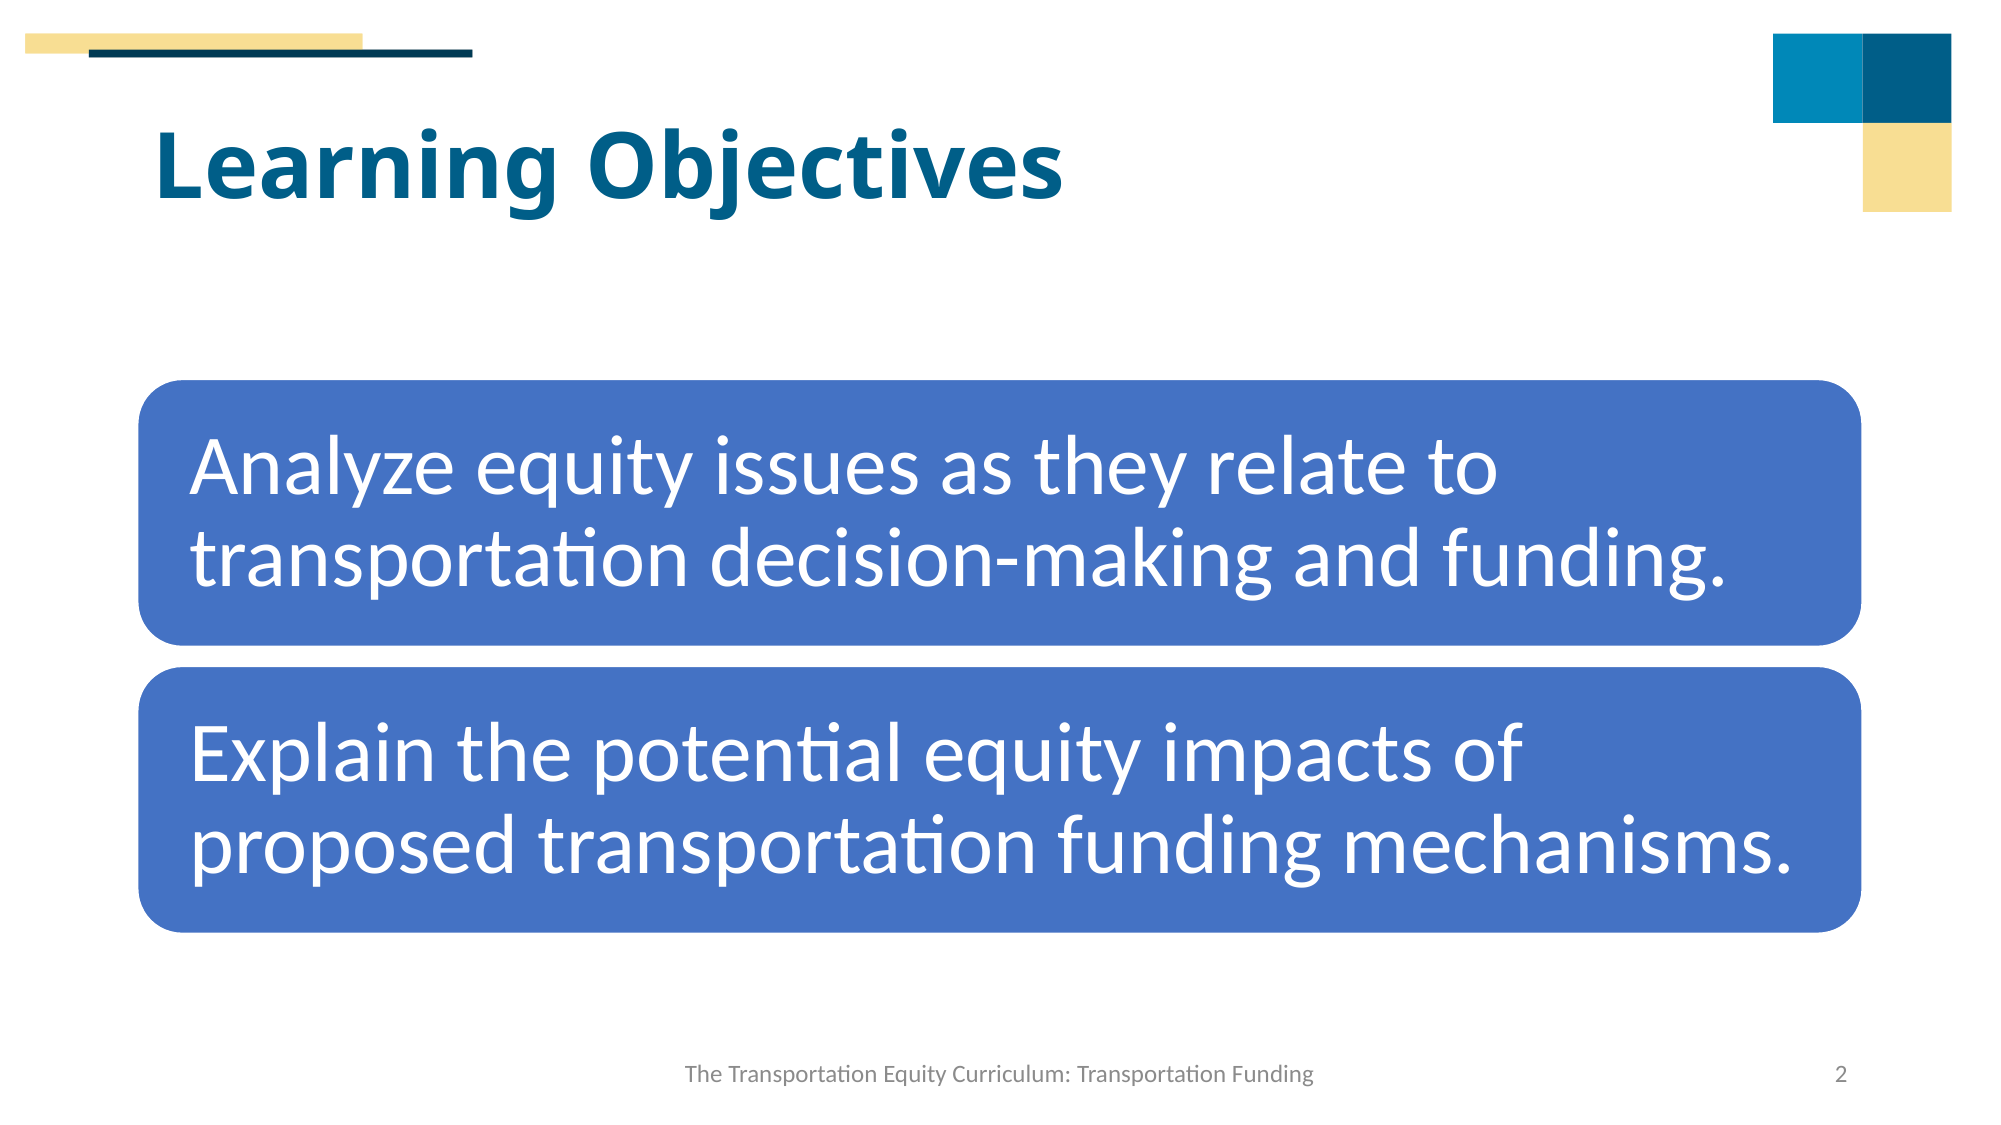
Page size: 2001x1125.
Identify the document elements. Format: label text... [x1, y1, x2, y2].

footer The Transportation Equity Curriculum: Transportation Funding [662, 1042, 1338, 1103]
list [137, 299, 1863, 1014]
title Learning Objectives [137, 59, 1863, 278]
slide_number 2 [1412, 1042, 1863, 1103]
